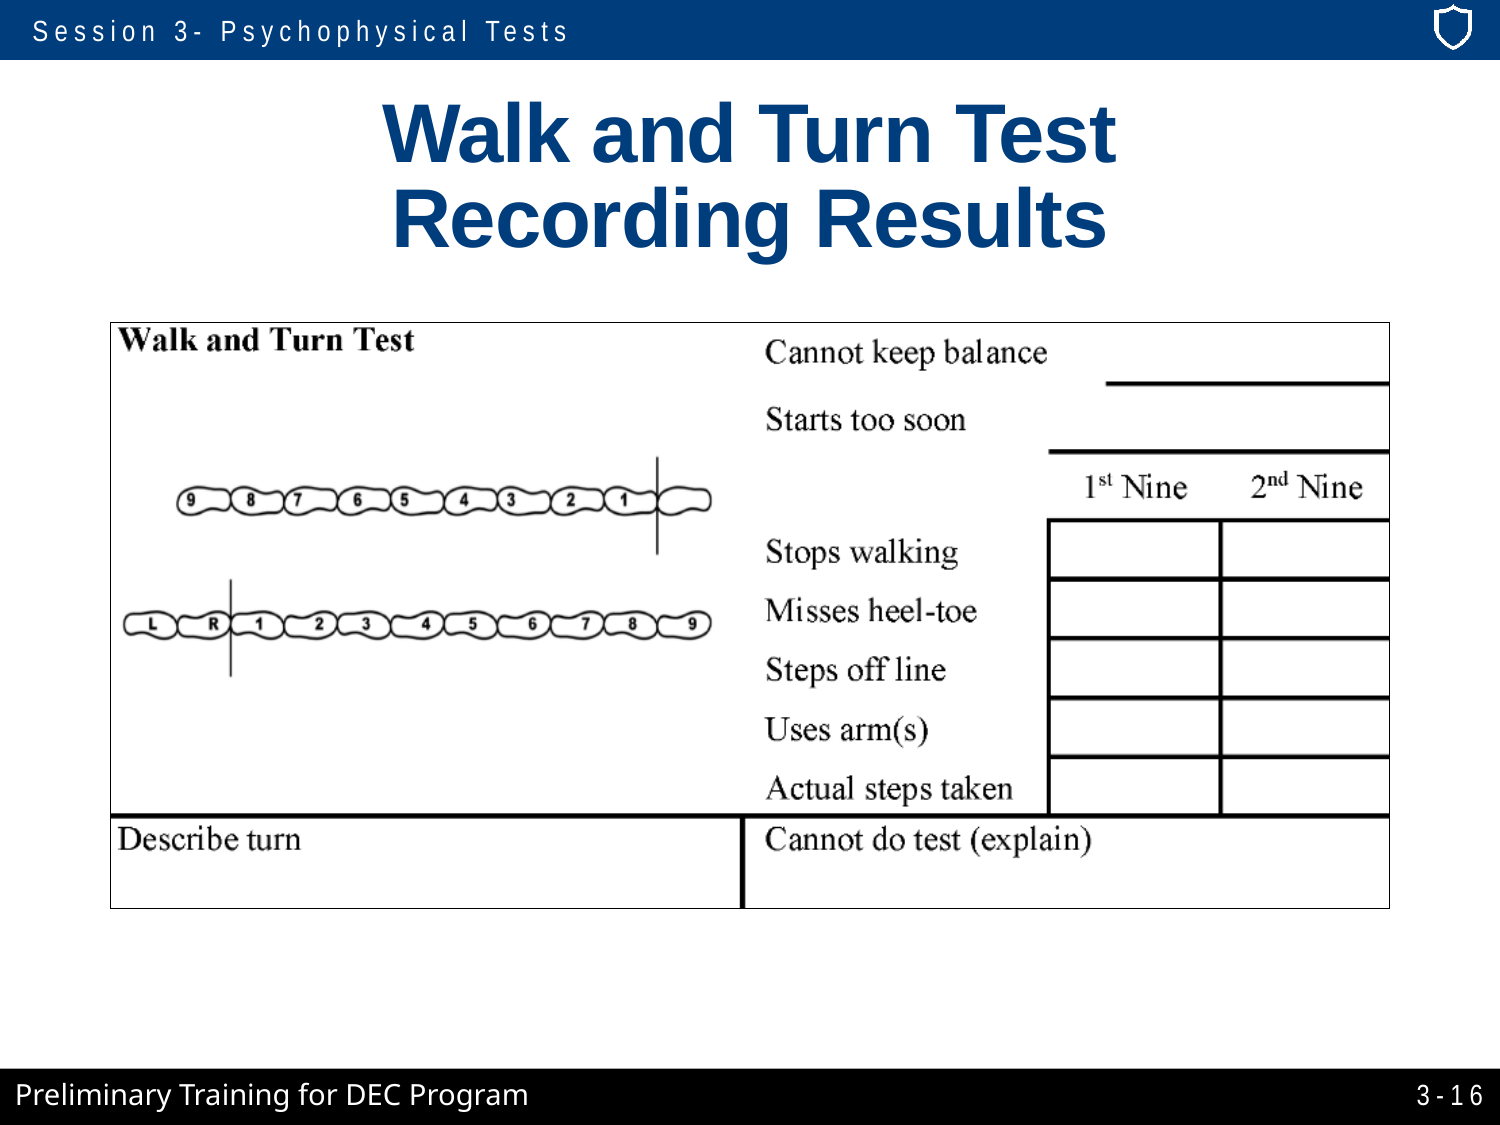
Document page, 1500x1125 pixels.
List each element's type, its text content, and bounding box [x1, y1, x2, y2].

picture [109, 321, 1391, 909]
picture [1434, 4, 1472, 50]
text_box Walk and Turn Test Recording Results [50, 87, 1450, 285]
slide_number 3-16 [1218, 1063, 1499, 1124]
